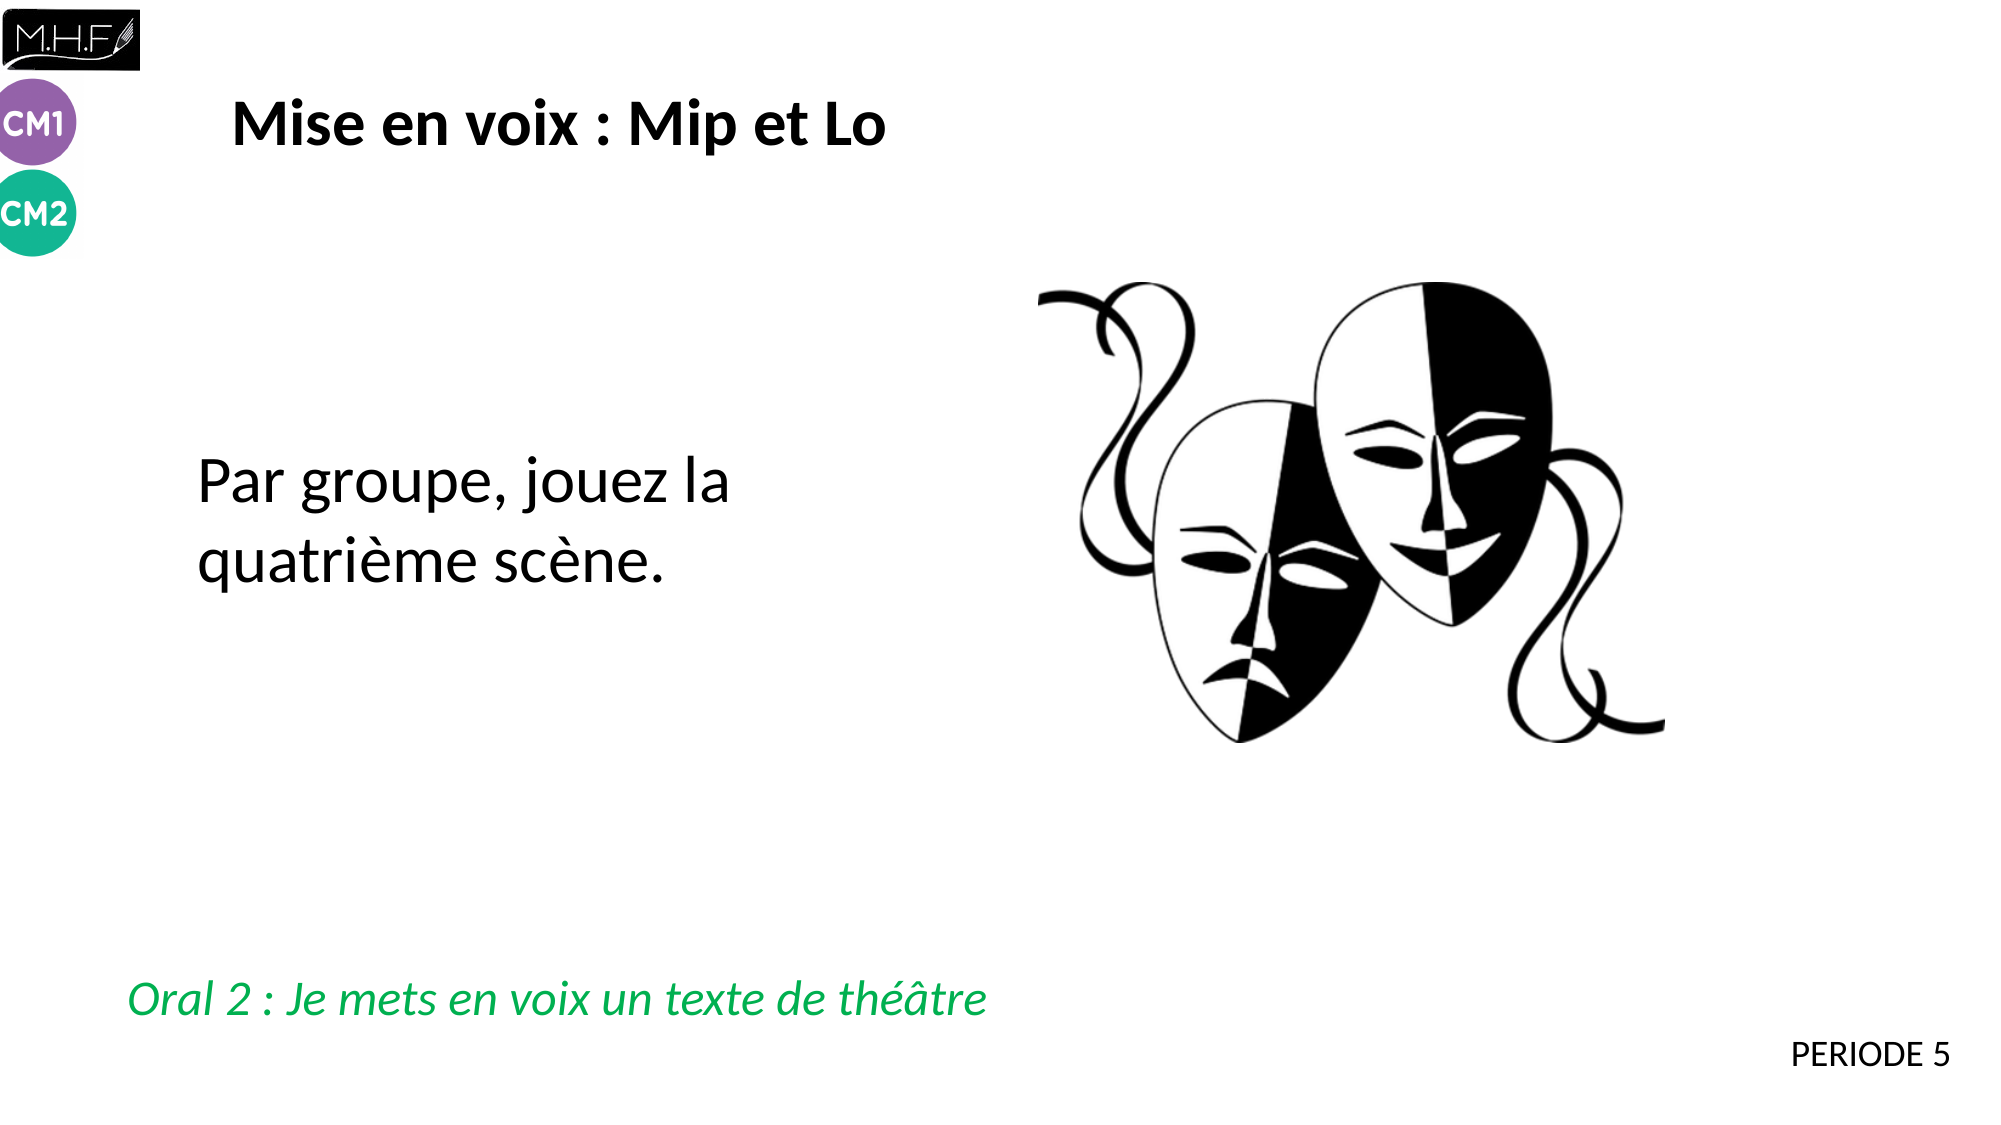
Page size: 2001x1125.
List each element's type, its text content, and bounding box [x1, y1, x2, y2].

picture [0, 7, 140, 259]
text_box Par groupe, jouez la quatrième scène. [182, 428, 962, 793]
text_box PERIODE 5 [1362, 1021, 1967, 1082]
text_box Mise en voix : Mip et Lo [216, 58, 1104, 166]
picture [1037, 282, 1665, 743]
text_box Oral 2 : Je mets en voix un texte de théâtre [112, 923, 1033, 1067]
